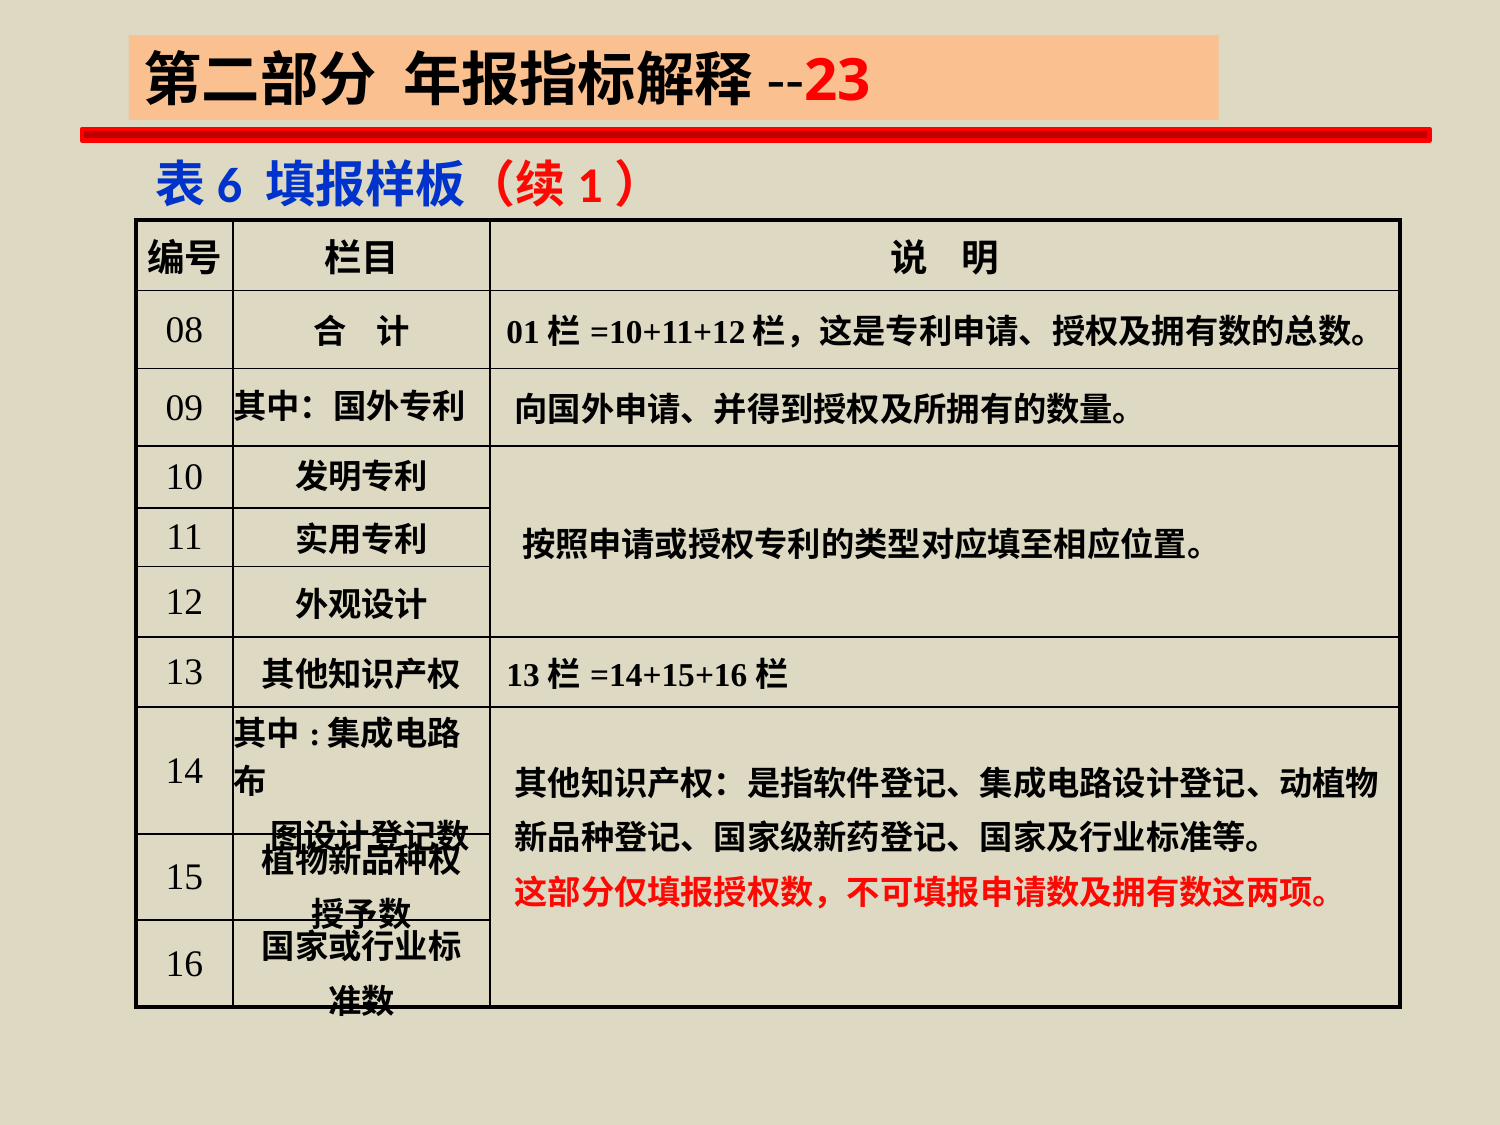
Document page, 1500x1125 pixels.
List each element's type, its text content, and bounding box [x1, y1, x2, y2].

table_cell 09 [138, 369, 232, 445]
table_cell 其他知识产权 [234, 638, 489, 706]
table_cell 11 [138, 509, 232, 566]
table_cell 01栏=10+11+12栏，这是专利申请、授权及拥有数的总数。 [491, 291, 1398, 368]
table_cell 14 [138, 708, 232, 833]
text_box [117, 152, 1348, 348]
table_cell 实用专利 [234, 509, 489, 566]
table_cell 08 [138, 291, 232, 368]
text_box 第二部分 年报指标解释--23 [128, 35, 1219, 120]
table_cell 16 [138, 921, 232, 1005]
table_cell 植物新品种权 授予数 [234, 835, 489, 919]
text_box 表6 填报样板（续1） [128, 152, 755, 213]
table_cell 15 [138, 835, 232, 919]
table_header 编号 [138, 222, 232, 290]
table_cell 外观设计 [234, 567, 489, 636]
table_cell 10 [138, 447, 232, 507]
table_cell 其中：国外专利 [234, 369, 489, 445]
table_header 栏目 [234, 222, 489, 290]
table_cell 国家或行业标 准数 [234, 921, 489, 1005]
table_cell 其中:集成电路布 图设计登记数 [234, 708, 489, 833]
table_cell 合 计 [234, 291, 489, 368]
table_cell 12 [138, 567, 232, 636]
table_cell 按照申请或授权专利的类型对应填至相应位置。 [491, 447, 1398, 636]
table_cell 其他知识产权：是指软件登记、集成电路设计登记、动植物 新品种登记、国家级新药登记、国家及行业标准等。 这部分仅填报授权数，不可填报申请数及拥有数这两项。 [491, 708, 1398, 1005]
table_cell 13栏=14+15+16栏 [491, 638, 1398, 706]
table_cell 向国外申请、并得到授权及所拥有的数量。 [491, 369, 1398, 445]
table_cell 13 [138, 638, 232, 706]
table_cell 发明专利 [234, 447, 489, 507]
text_box [80, 127, 1432, 143]
table_header 说 明 [491, 222, 1398, 290]
